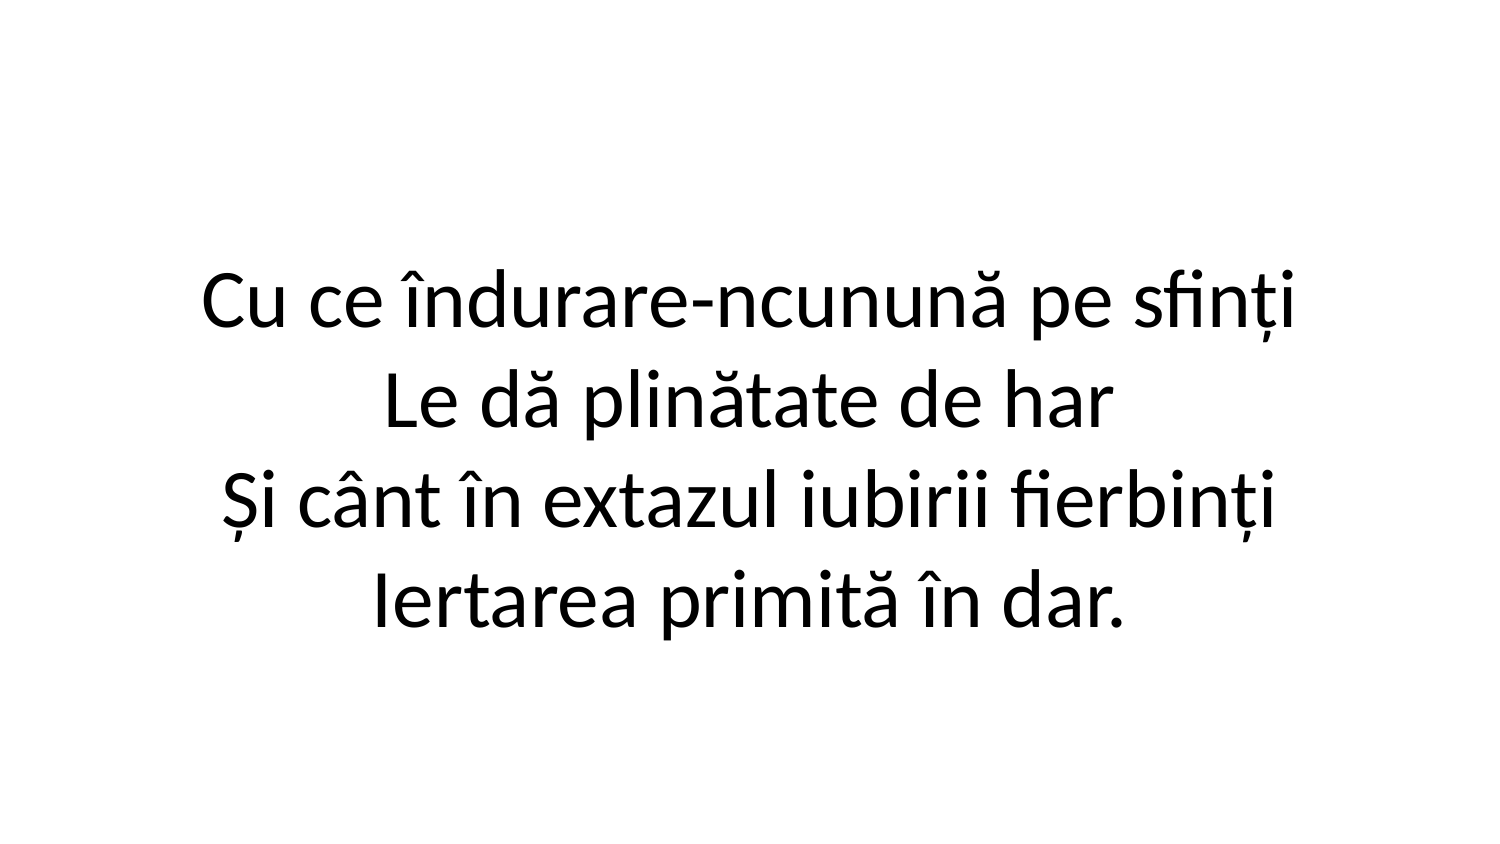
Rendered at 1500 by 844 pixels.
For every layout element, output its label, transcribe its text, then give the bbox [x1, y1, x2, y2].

text_box Cu ce îndurare-ncunună pe sfinți Le dă plinătate de har Și cânt în extazul iubirii fierbinți Iertarea primită în dar. [186, 192, 1314, 652]
